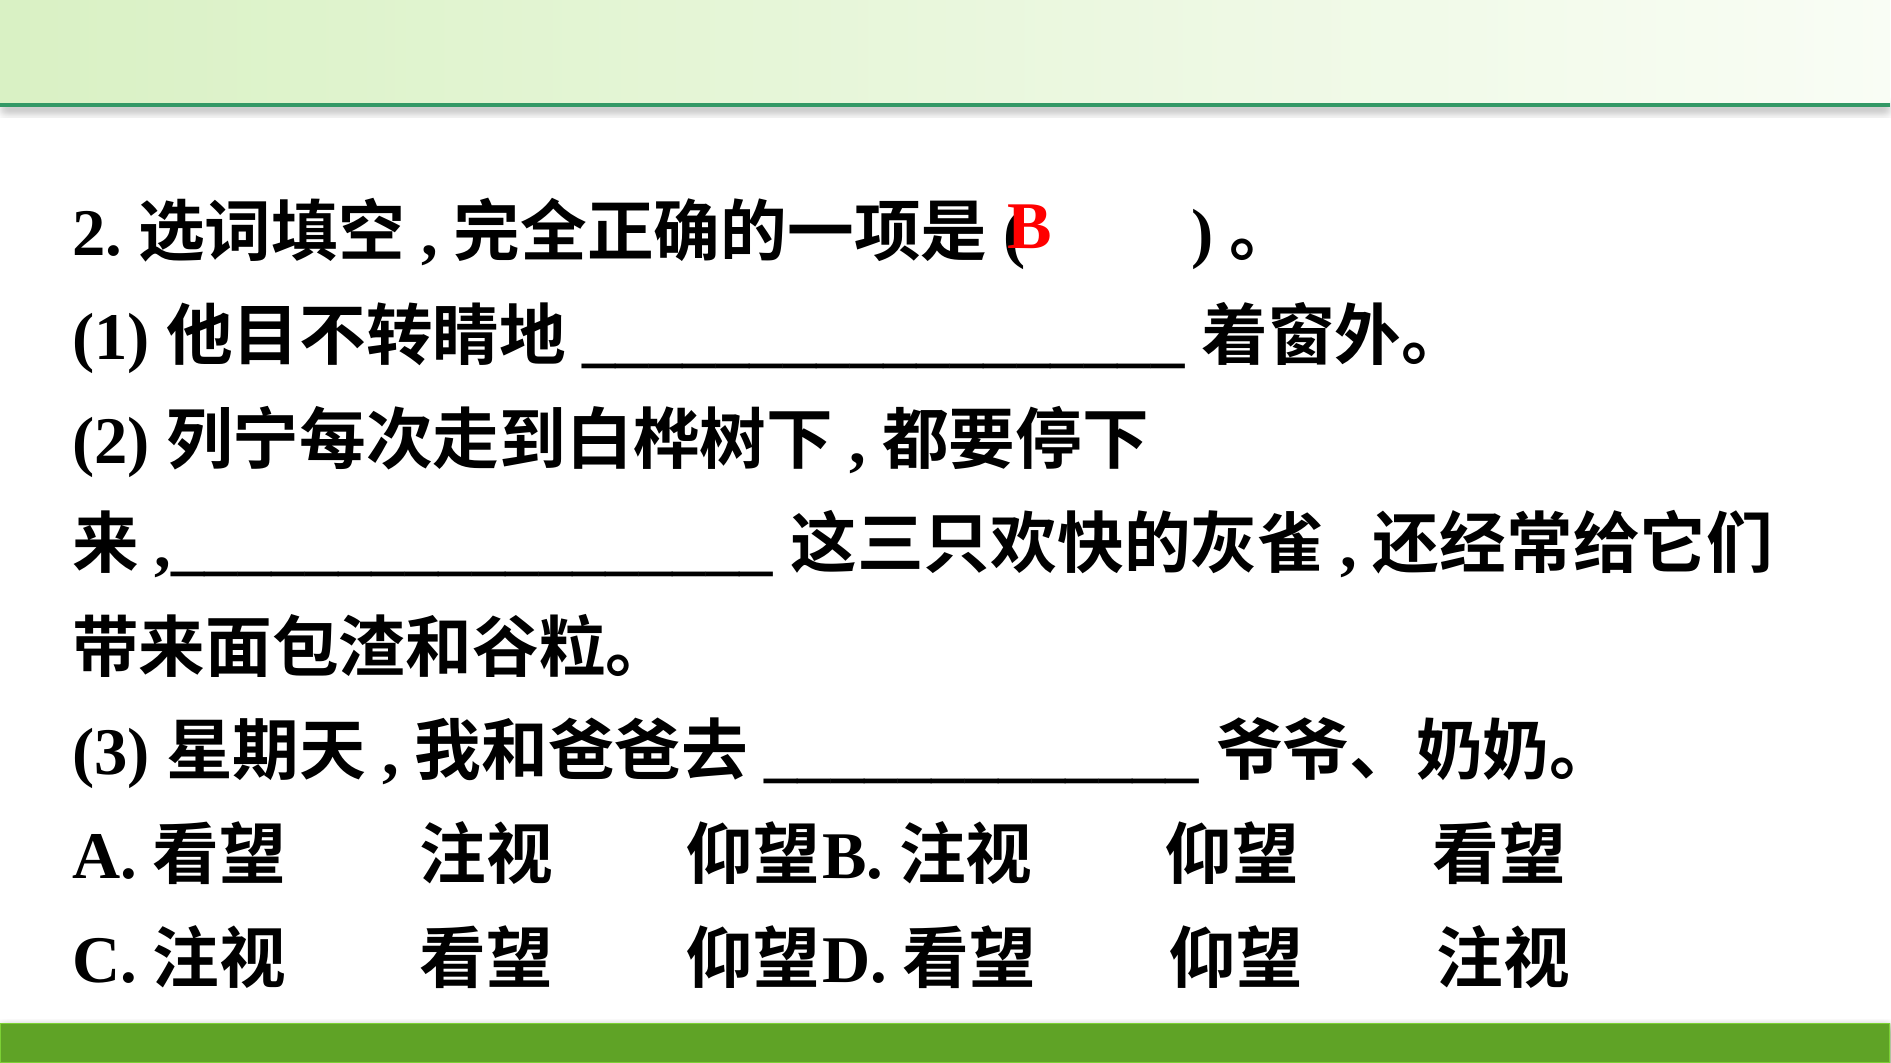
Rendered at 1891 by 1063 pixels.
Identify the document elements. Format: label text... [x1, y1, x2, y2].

text_box B [992, 174, 1067, 270]
text_box 2.选词填空,完全正确的一项是( )。 (1)他目不转睛地__________________着窗外。 (2)列宁每次走到白桦树下,都要停下来,__________________这三只欢快的灰雀,还经常给它们带来面包渣和谷粒。 (3)星期天,我和爸爸去_____________爷爷、奶奶。 A.看望 注视 仰望 B.注视 仰望 看望 C.注视 看望 仰望 D.看望 仰望 注视 [57, 157, 1835, 1004]
